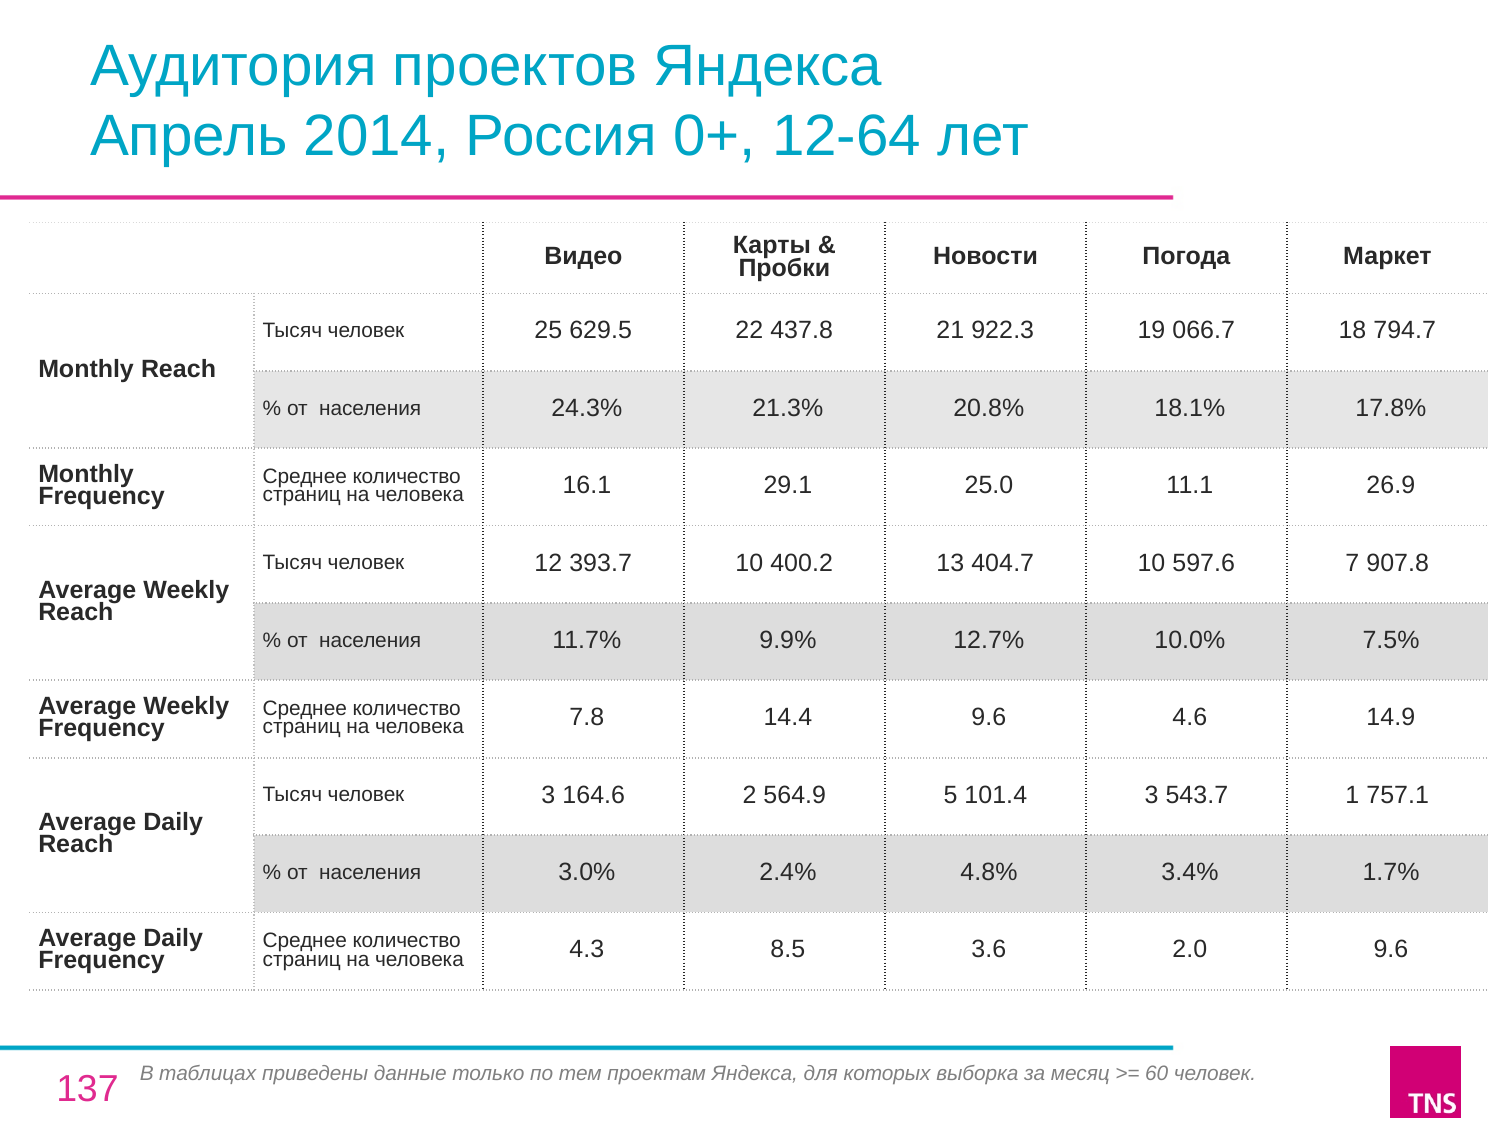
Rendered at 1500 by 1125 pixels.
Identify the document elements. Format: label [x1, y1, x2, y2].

table_cell [29, 294, 1488, 990]
table_header [29, 223, 1488, 294]
picture [0, 0, 1500, 1125]
text_box [124, 1052, 1463, 1092]
title [74, 8, 1476, 187]
slide_number [40, 1055, 392, 1125]
